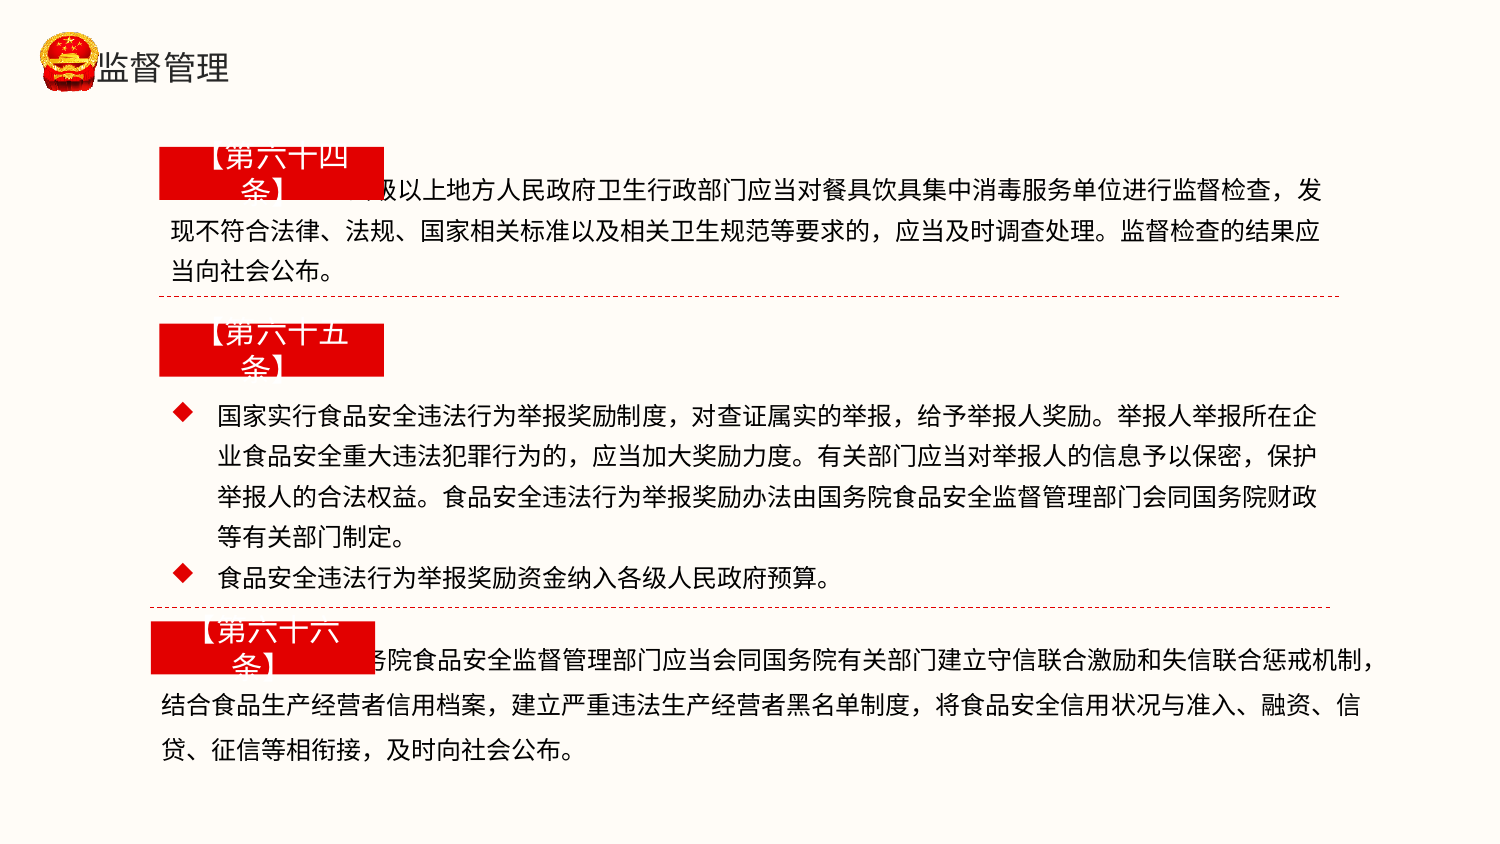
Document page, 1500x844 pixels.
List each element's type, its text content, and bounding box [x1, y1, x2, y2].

text_box 【第六十六条】 [150, 620, 376, 675]
text_box 【第六十五条】 [158, 323, 385, 378]
text_box 国家实行食品安全违法行为举报奖励制度，对查证属实的举报，给予举报人奖励。举报人举报所在企业食品安全重大违法犯罪行为的，应当加大奖励力度。有关部门应当对举报人的信息予以保密，保护举报人的合法权益。食品安全违法行为举报奖励办法由国务院食品安全监督管理部门会同国务院财政等有关部门制定。 食品安全违法行为举报奖励资金纳入各级人民政府预算。 [159, 384, 1341, 598]
text_box 监督管理 [81, 37, 588, 98]
text_box 国务院食品安全监督管理部门应当会同国务院有关部门建立守信联合激励和失信联合惩戒机制，结合食品生产经营者信用档案，建立严重违法生产经营者黑名单制度，将食品安全信用状况与准入、融资、信贷、征信等相衔接，及时向社会公布。 [150, 624, 1375, 770]
text_box 【第六十四条】 [158, 146, 385, 201]
text_box 县级以上地方人民政府卫生行政部门应当对餐具饮具集中消毒服务单位进行监督检查，发现不符合法律、法规、国家相关标准以及相关卫生规范等要求的，应当及时调查处理。监督检查的结果应当向社会公布。 [159, 158, 1341, 291]
picture [31, 21, 104, 97]
